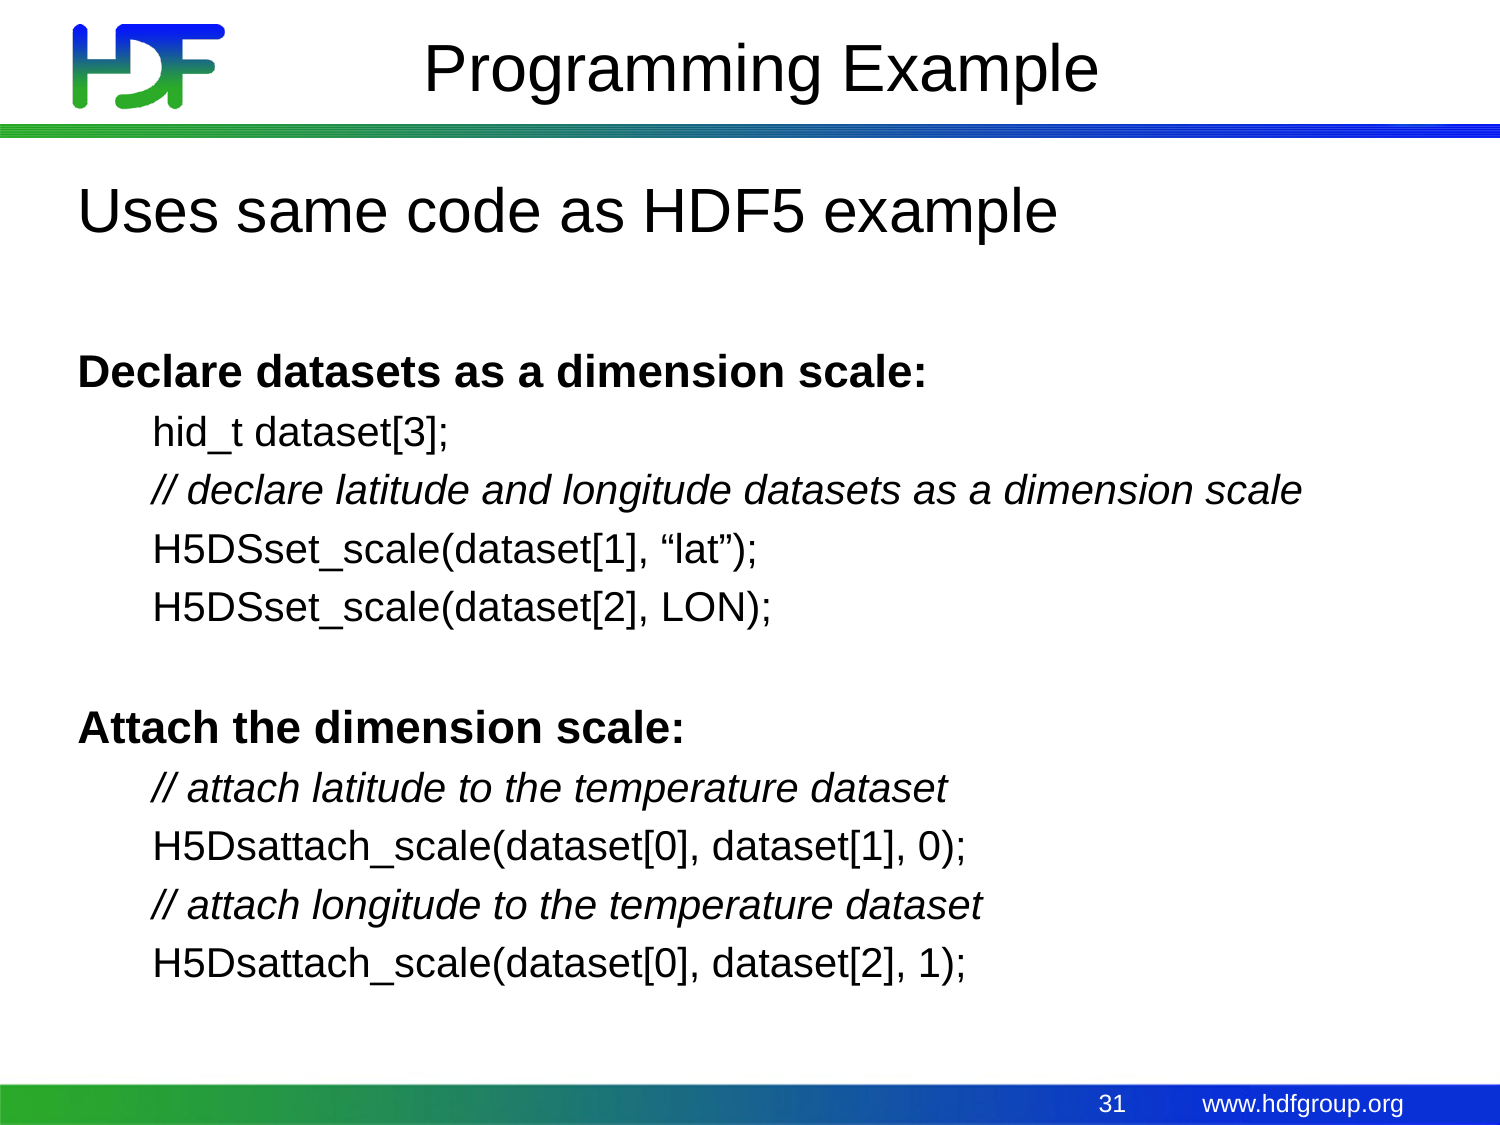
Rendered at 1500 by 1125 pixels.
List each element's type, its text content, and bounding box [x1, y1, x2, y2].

slide_number 31 [1049, 1087, 1176, 1125]
picture [0, 0, 1500, 1125]
list Uses same code as HDF5 example Declare datasets as a dimension scale: hid_t dataset[3]; // declare latitude and longitude datasets as a dimension scale H5DSset_scale(dataset[1], “lat”); H5DSset_scale(dataset[2], LON); Attach the dimension scale: // attach latitude to the temperature dataset H5Dsattach_scale(dataset[0], dataset[1], 0); // attach longitude to the temperature dataset H5Dsattach_scale(dataset[0], dataset[2], 1); [62, 162, 1451, 1063]
title Programming Example [187, 24, 1338, 113]
